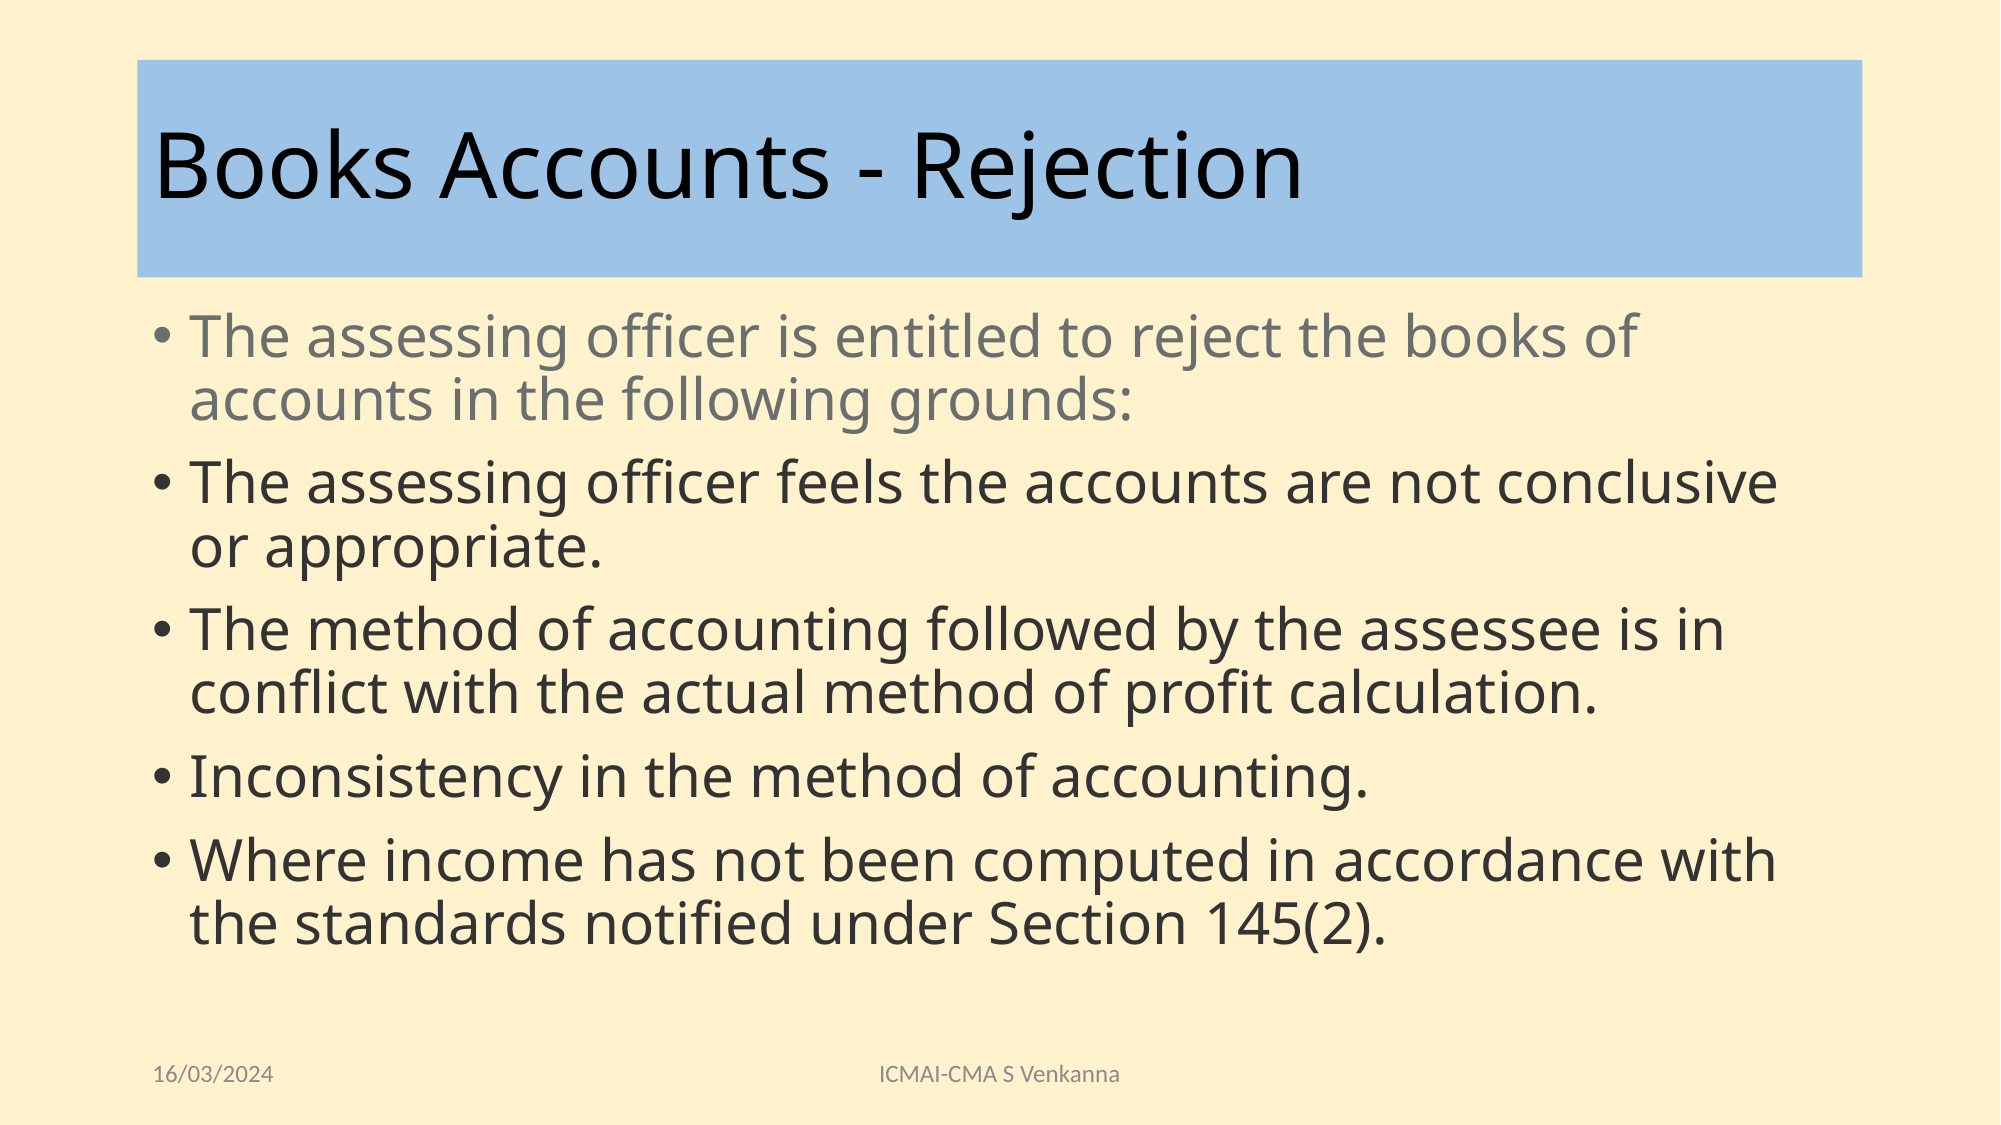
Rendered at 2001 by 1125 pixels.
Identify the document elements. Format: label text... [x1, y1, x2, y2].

footer ICMAI-CMA S Venkanna [662, 1042, 1338, 1103]
title Books Accounts - Rejection [137, 59, 1863, 278]
list The assessing officer is entitled to reject the books of accounts in the following grounds: The assessing officer feels the accounts are not conclusive or appropriate. The method of accounting followed by the assessee is in conflict with the actual method of profit calculation. Inconsistency in the method of accounting. Where income has not been computed in accordance with the standards notified under Section 145(2). [137, 299, 1863, 1014]
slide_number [137, 1042, 588, 1103]
